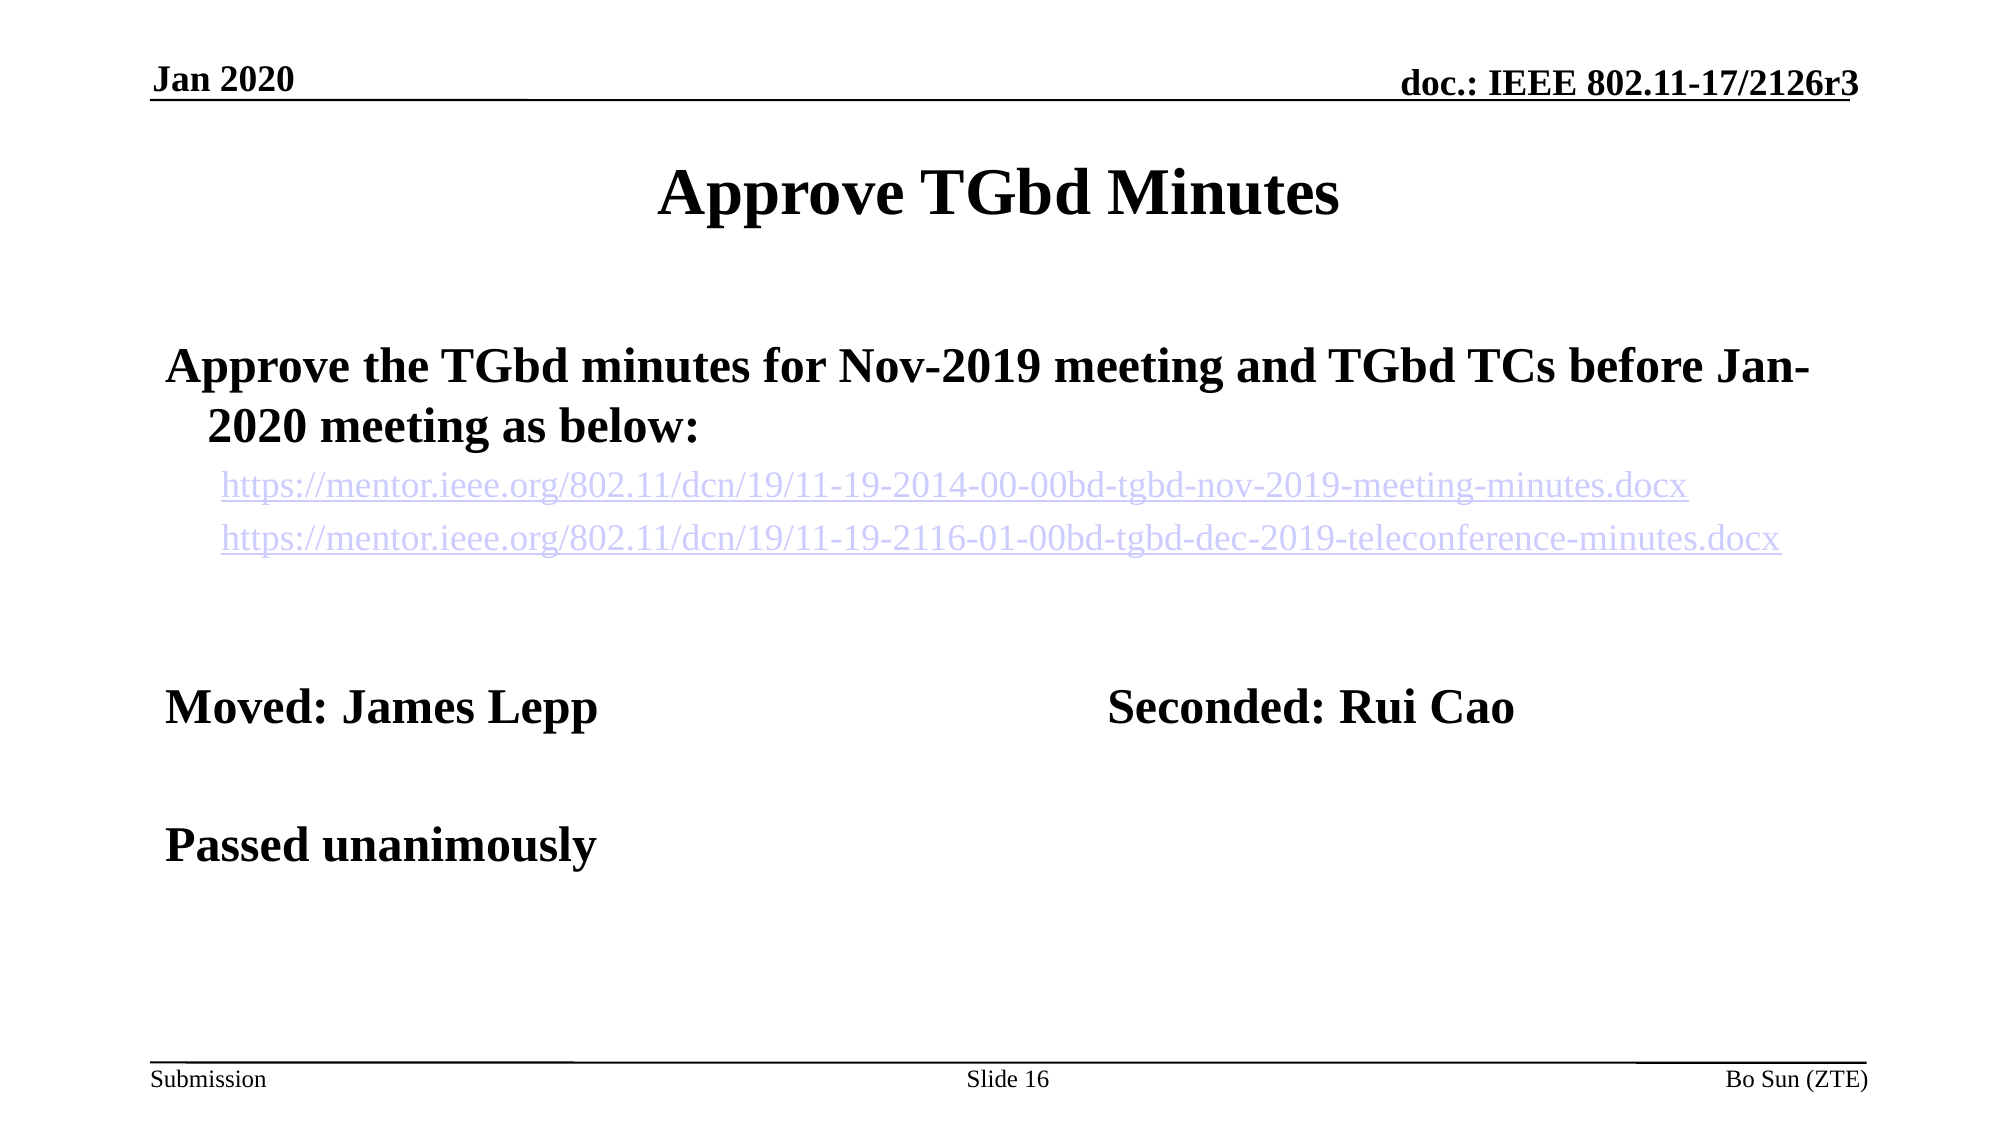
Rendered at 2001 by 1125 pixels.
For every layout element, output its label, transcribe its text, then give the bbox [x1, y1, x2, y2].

footer Bo Sun (ZTE) [1171, 1061, 1869, 1093]
list Approve the TGbd minutes for Nov-2019 meeting and TGbd TCs before Jan-2020 meeting as below: https://mentor.ieee.org/802.11/dcn/19/11-19-2014-00-00bd-tgbd-nov-2019-meeting-minutes.docx https://mentor.ieee.org/802.11/dcn/19/11-19-2116-01-00bd-tgbd-dec-2019-teleconference-minutes.docx Moved: James Lepp Seconded: Rui Cao Passed unanimously [149, 324, 1850, 1000]
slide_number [152, 54, 563, 100]
title Approve TGbd Minutes [149, 99, 1850, 276]
slide_number Slide [949, 1061, 1067, 1123]
